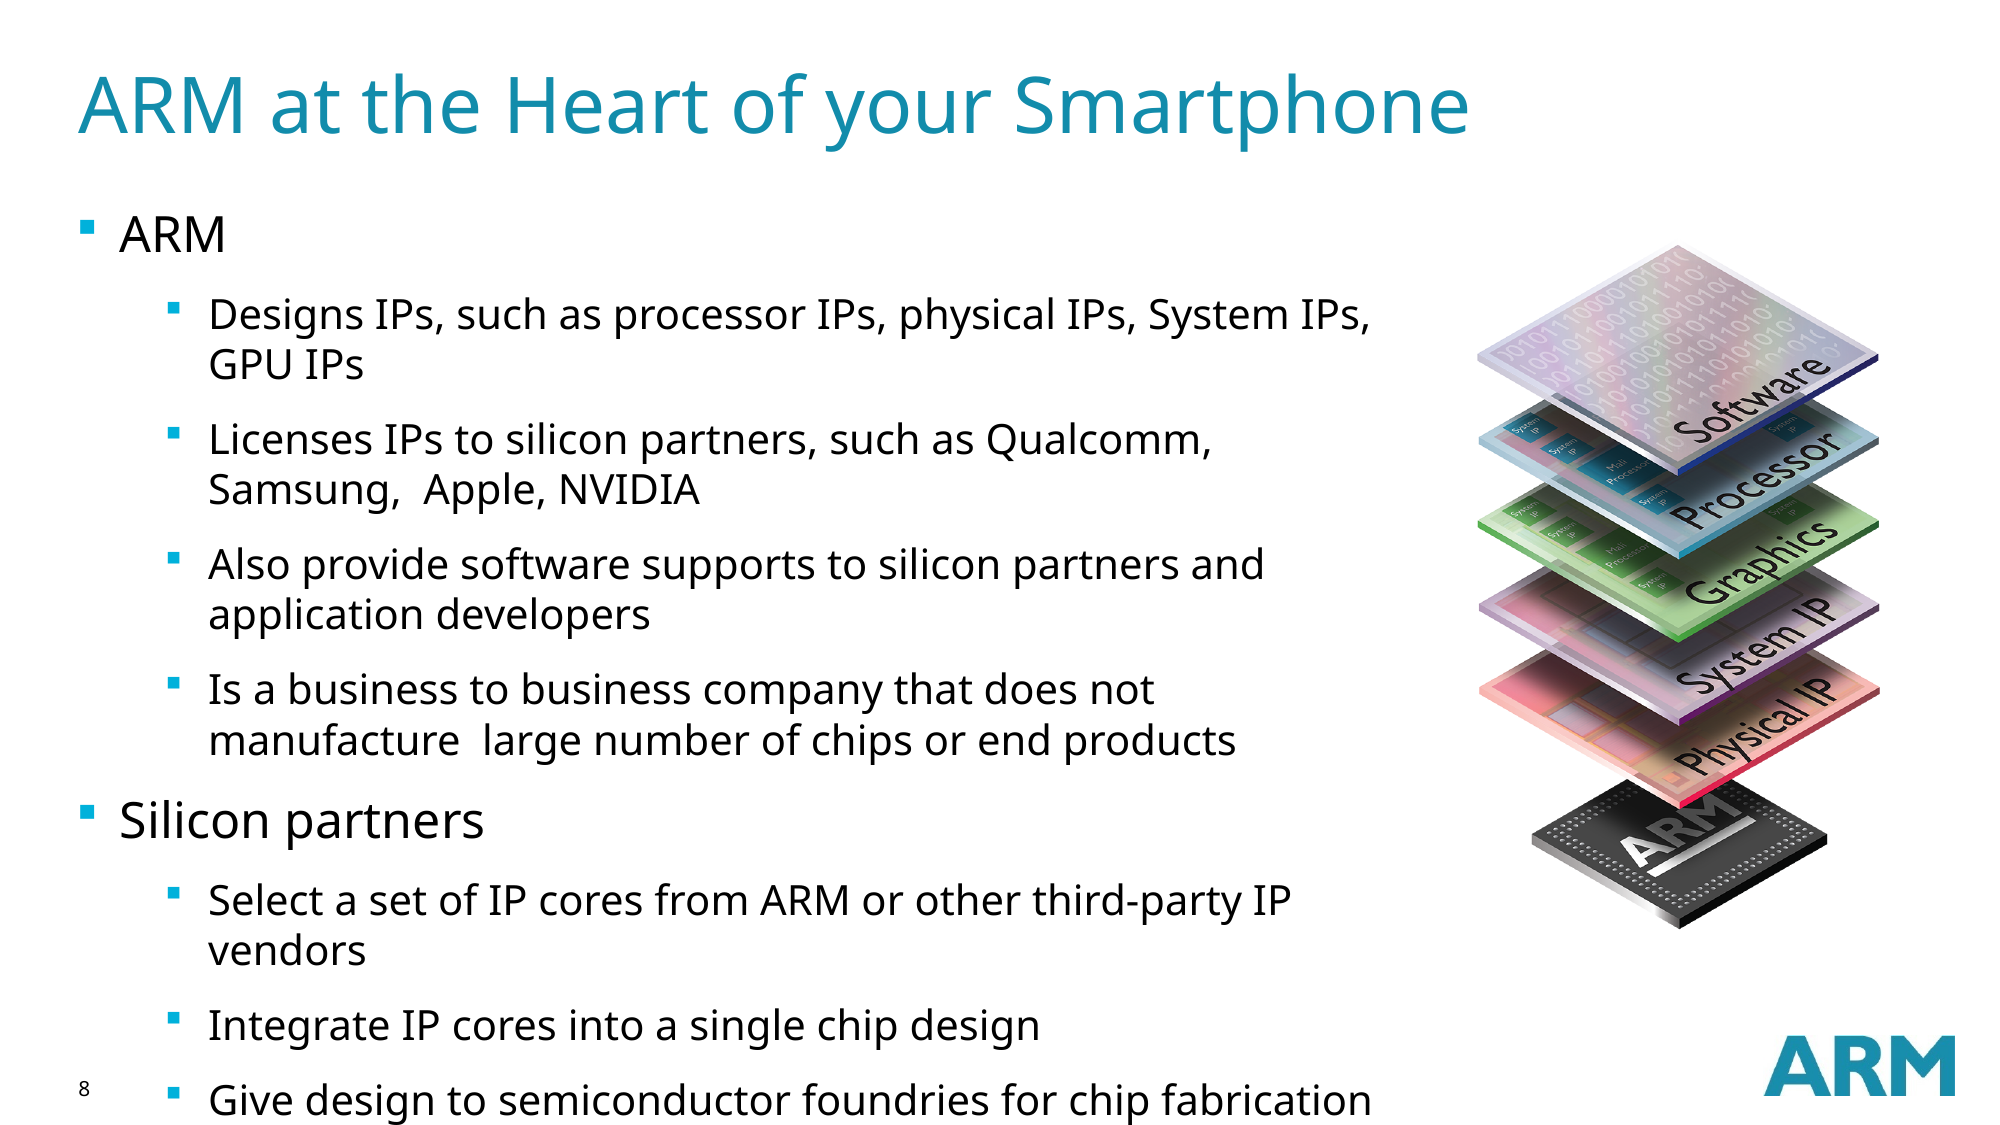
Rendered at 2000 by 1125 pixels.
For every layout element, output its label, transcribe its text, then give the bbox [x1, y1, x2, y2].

picture [1459, 237, 1902, 944]
title ARM at the Heart of your Smartphone [78, 55, 1910, 150]
picture [1763, 1035, 1955, 1096]
list ARM Designs IPs, such as processor IPs, physical IPs, System IPs, GPU IPs Licenses IPs to silicon partners, such as Qualcomm, Samsung, Apple, NVIDIA Also provide software supports to silicon partners and application developers Is a business to business company that does not manufacture large number of chips or end products Silicon partners Select a set of IP cores from ARM or other third-party IP vendors Integrate IP cores into a single chip design Give design to semiconductor foundries for chip fabrication [76, 202, 1390, 1048]
